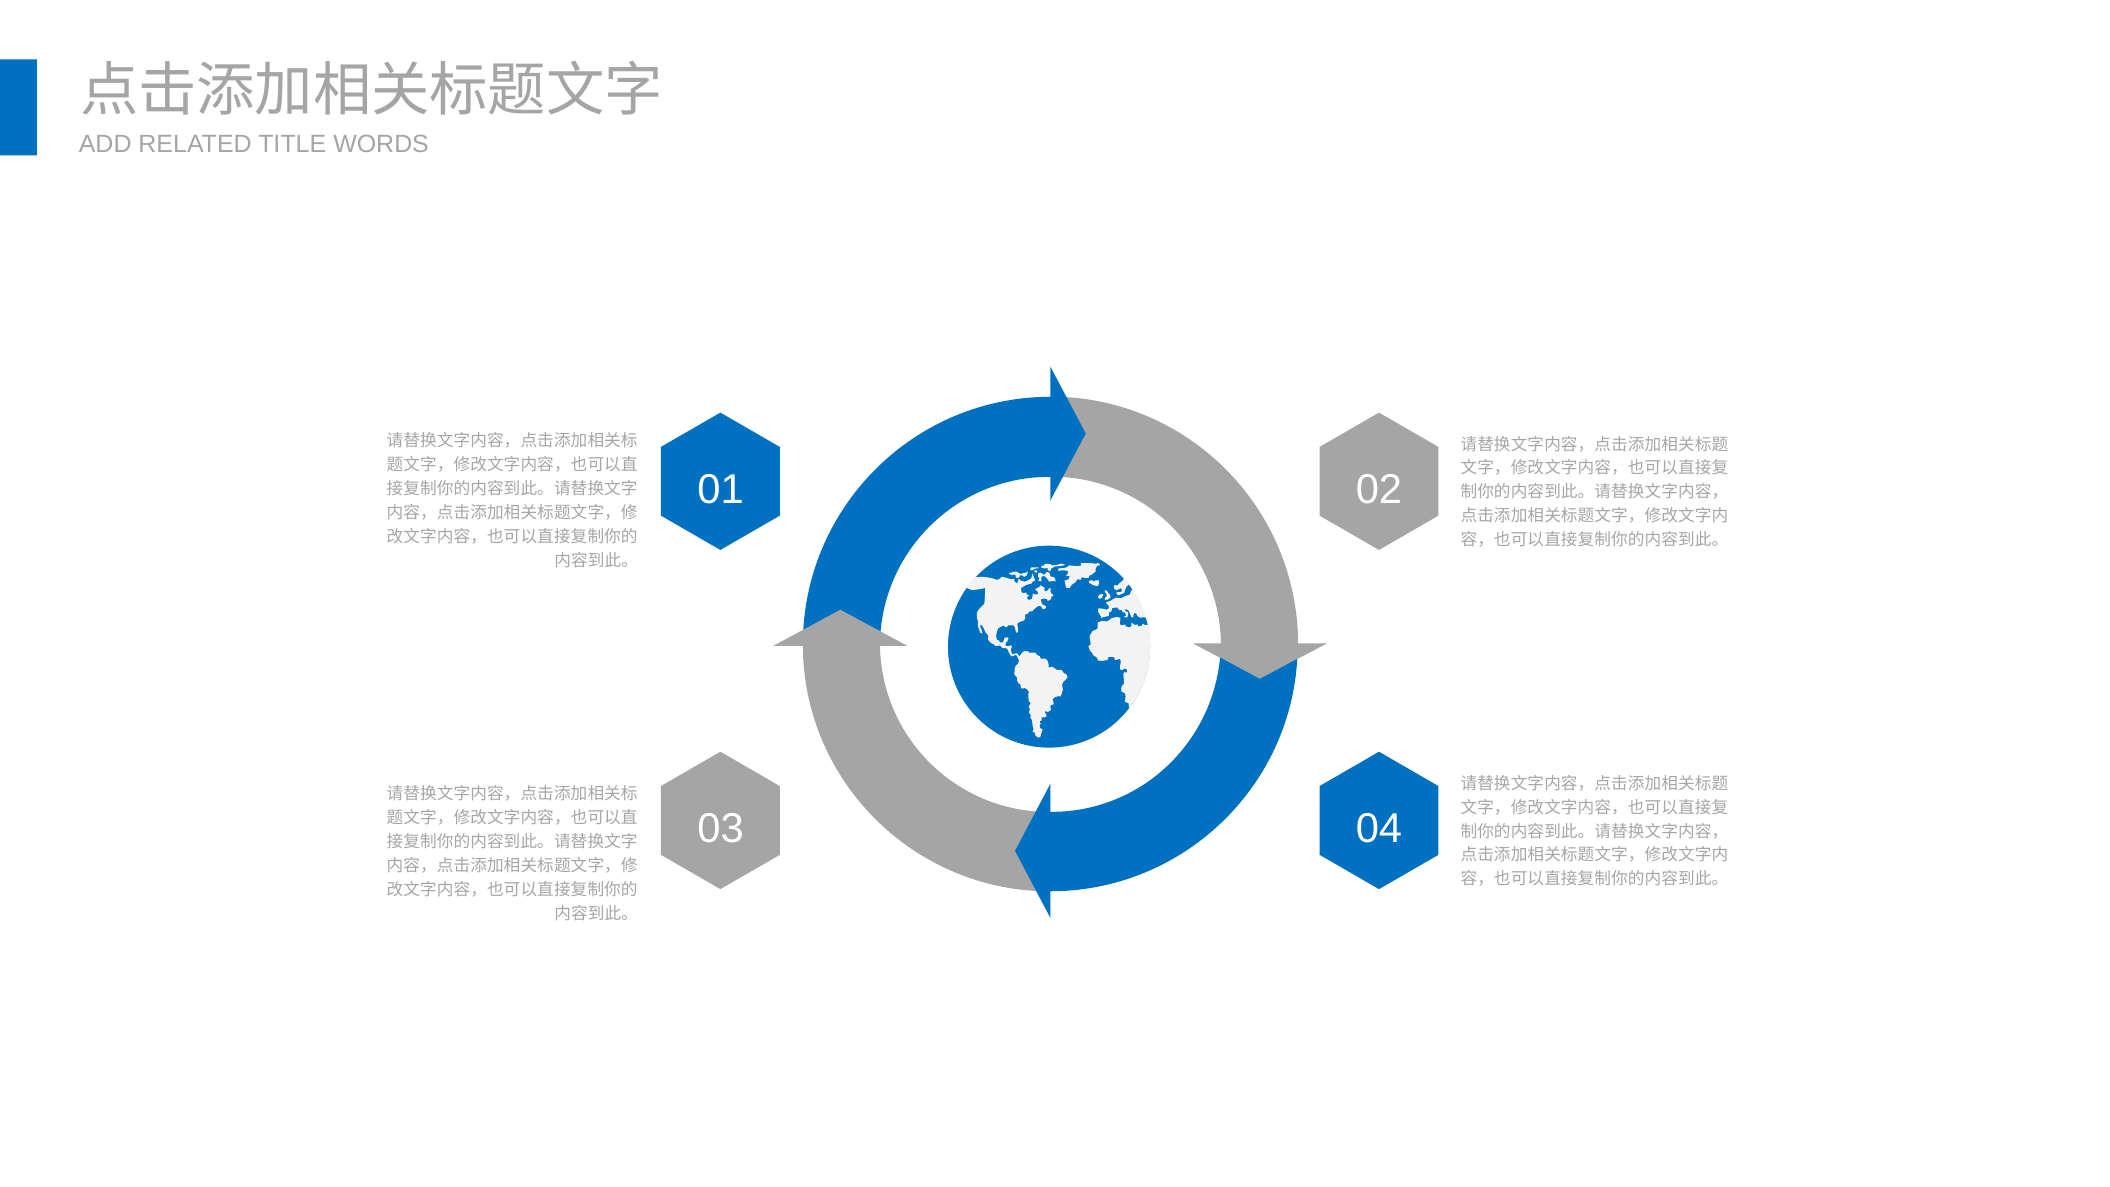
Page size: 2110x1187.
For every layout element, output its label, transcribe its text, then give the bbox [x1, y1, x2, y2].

text_box [0, 58, 38, 157]
text_box ADD RELATED TITLE WORDS [62, 119, 446, 166]
text_box [660, 412, 780, 550]
text_box 请替换文字内容，点击添加相关标题文字，修改文字内容，也可以直接复制你的内容到此。请替换文字内容，点击添加相关标题文字，修改文字内容，也可以直接复制你的内容到此。 [370, 426, 638, 570]
text_box [1015, 657, 1298, 918]
text_box [803, 366, 1086, 631]
text_box 请替换文字内容，点击添加相关标题文字，修改文字内容，也可以直接复制你的内容到此。请替换文字内容，点击添加相关标题文字，修改文字内容，也可以直接复制你的内容到此。 [1460, 768, 1732, 889]
text_box [1063, 397, 1327, 678]
text_box [660, 751, 780, 890]
text_box 请替换文字内容，点击添加相关标题文字，修改文字内容，也可以直接复制你的内容到此。请替换文字内容，点击添加相关标题文字，修改文字内容，也可以直接复制你的内容到此。 [370, 778, 638, 923]
text_box 03 [692, 790, 749, 851]
text_box 01 [692, 451, 749, 512]
text_box [773, 609, 1035, 891]
text_box 点击添加相关标题文字 [64, 43, 679, 130]
text_box 02 [1349, 451, 1409, 512]
text_box 04 [1333, 790, 1425, 851]
text_box [1319, 751, 1439, 890]
text_box 请替换文字内容，点击添加相关标题文字，修改文字内容，也可以直接复制你的内容到此。请替换文字内容，点击添加相关标题文字，修改文字内容，也可以直接复制你的内容到此。 [1460, 429, 1732, 550]
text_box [947, 545, 1151, 748]
text_box [1319, 412, 1439, 550]
